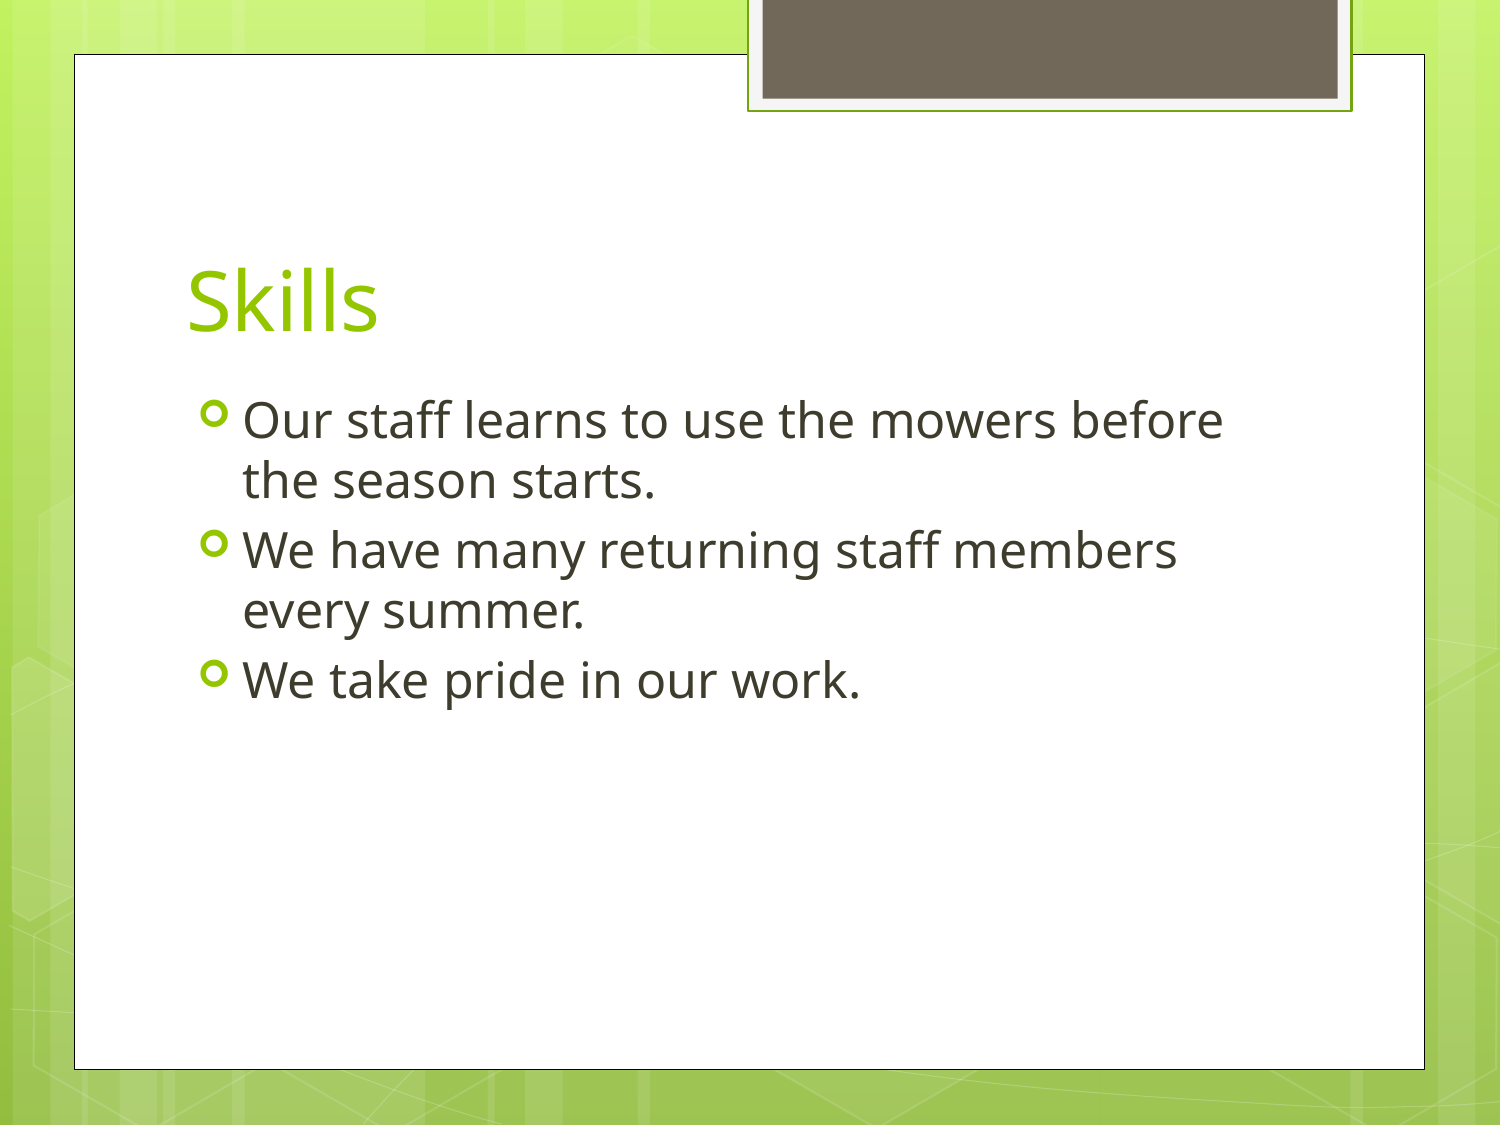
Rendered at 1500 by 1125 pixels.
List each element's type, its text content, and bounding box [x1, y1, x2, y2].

list Our staff learns to use the mowers before the season starts. We have many returning staff members every summer. We take pride in our work. [171, 381, 1283, 957]
title Skills [171, 168, 1324, 357]
